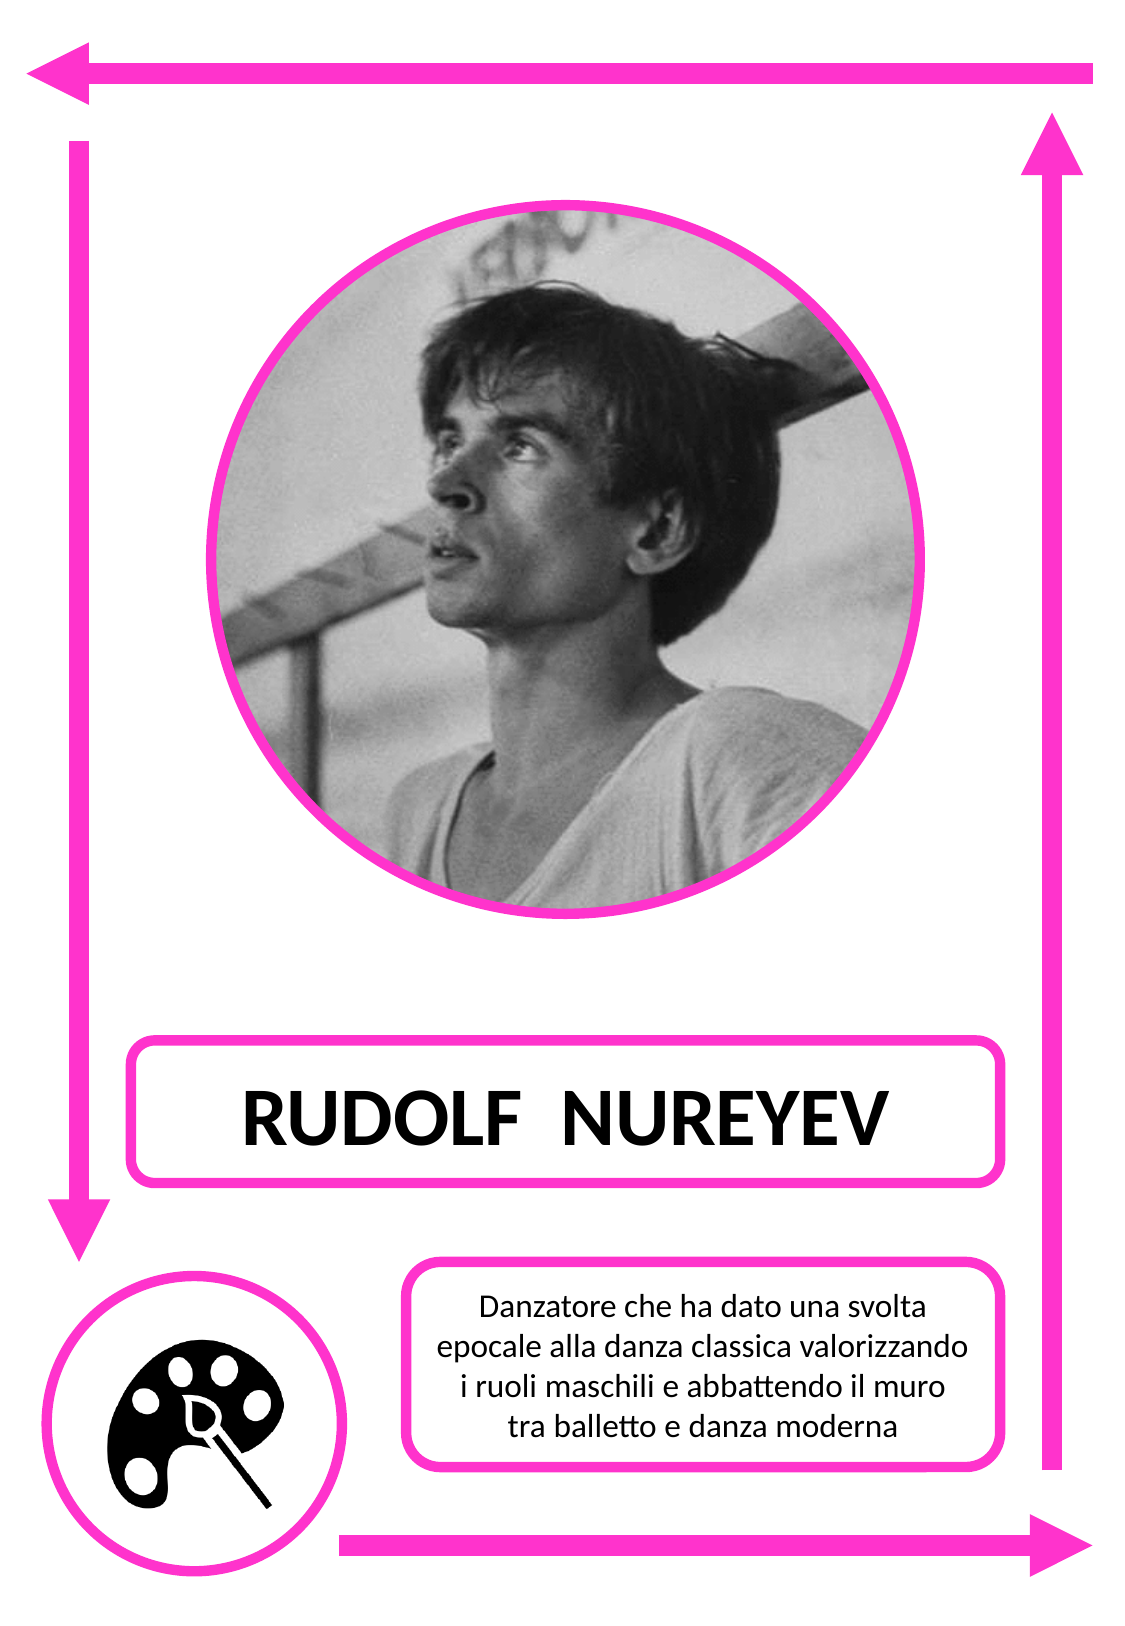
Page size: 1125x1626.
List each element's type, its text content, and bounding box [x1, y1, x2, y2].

text_box [45, 1274, 343, 1573]
text_box RUDOLF NUREYEV [129, 1039, 1002, 1185]
text_box Danzatore che ha dato una svolta epocale alla danza classica valorizzando i ruoli maschili e abbattendo il muro tra balletto e danza moderna [405, 1260, 1002, 1469]
text_box [513, 204, 618, 208]
picture [211, 208, 920, 917]
picture [94, 1323, 295, 1524]
